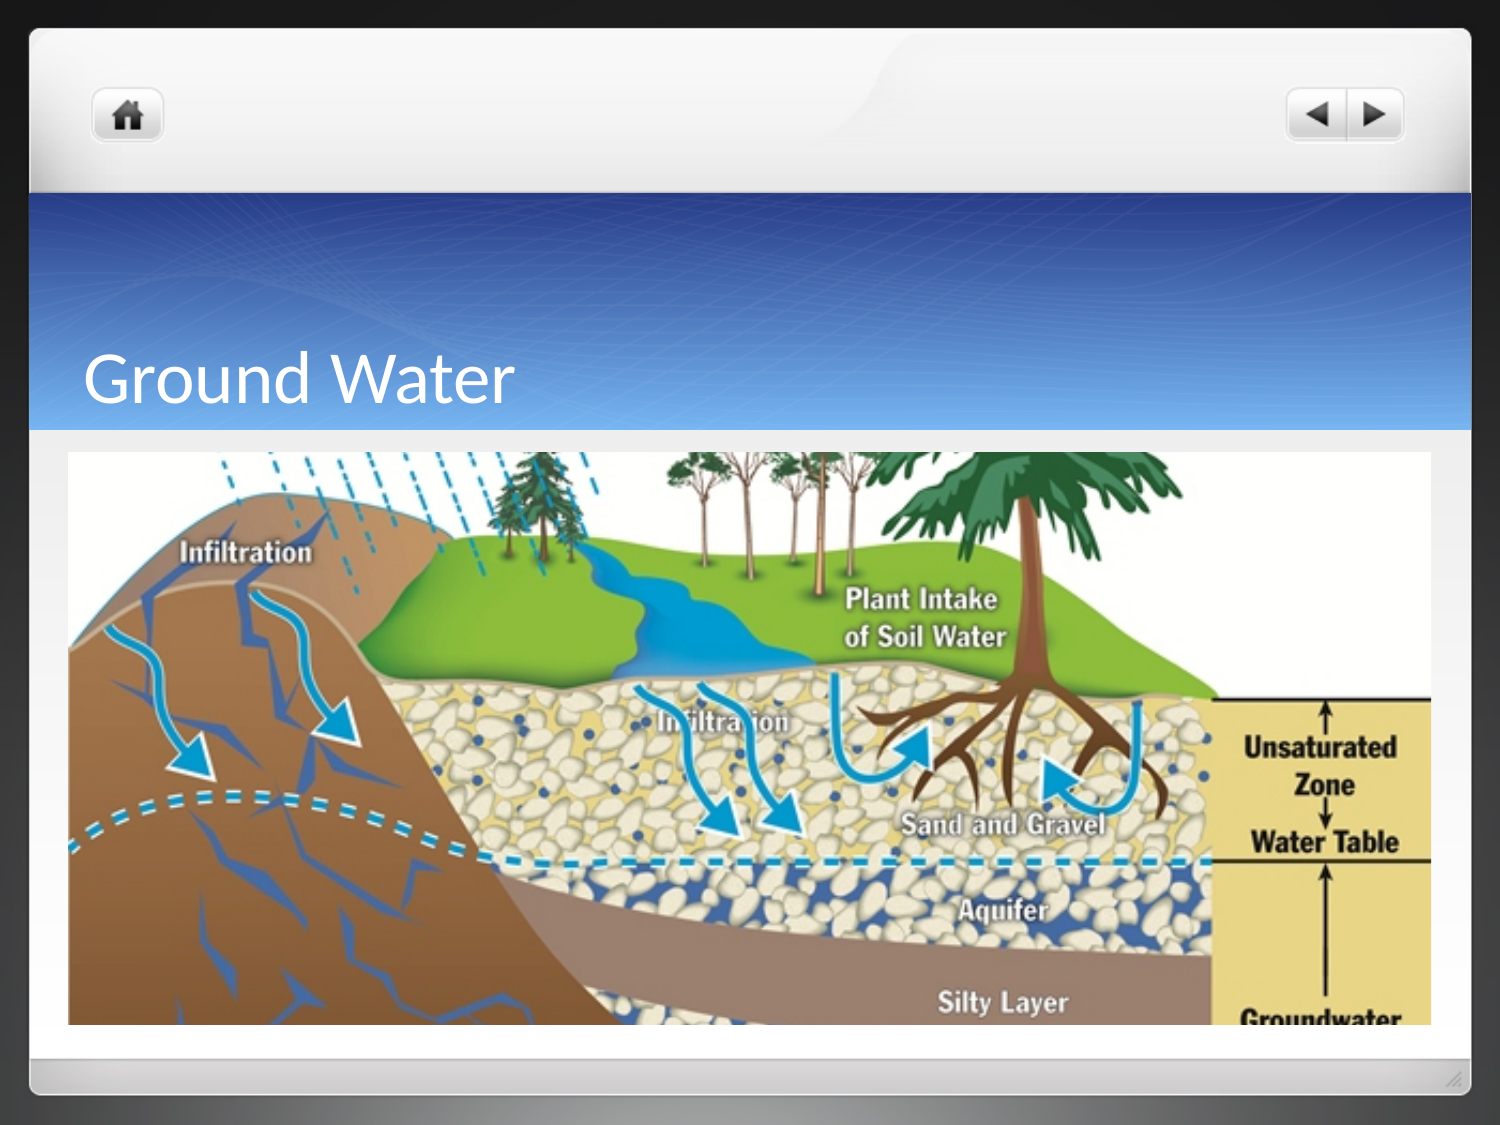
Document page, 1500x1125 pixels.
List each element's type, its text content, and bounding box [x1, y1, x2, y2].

picture [0, 0, 1500, 1125]
title Ground Water [68, 238, 1432, 427]
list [67, 451, 1432, 1026]
